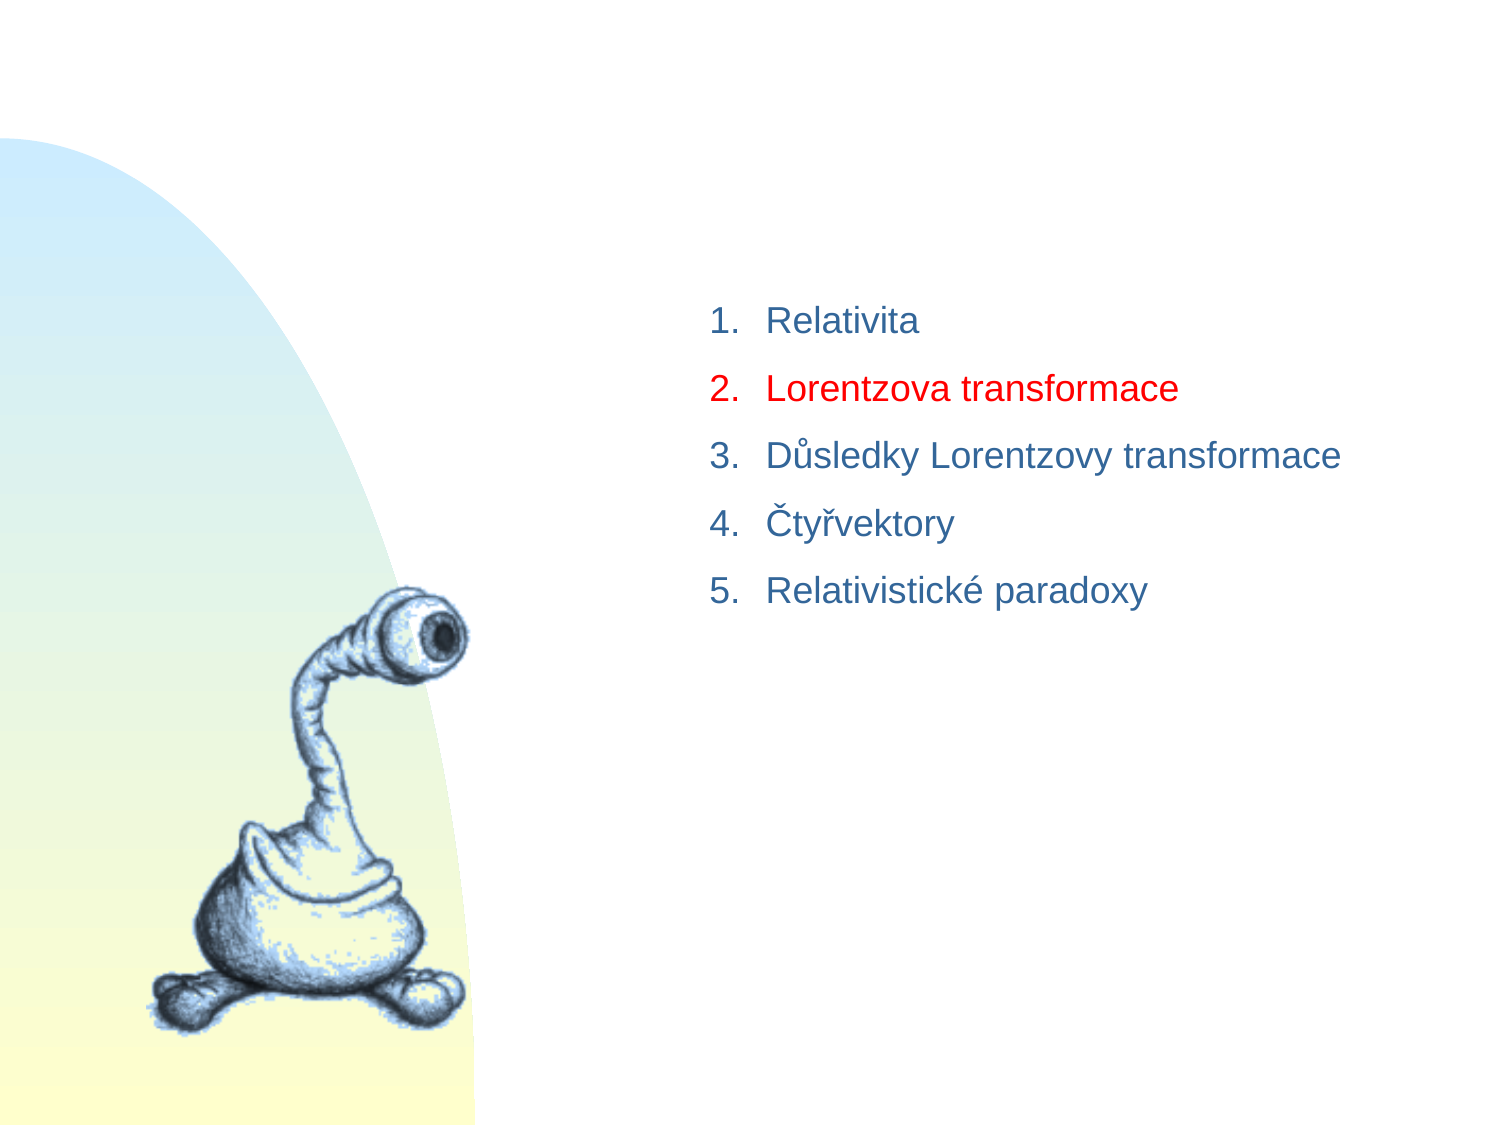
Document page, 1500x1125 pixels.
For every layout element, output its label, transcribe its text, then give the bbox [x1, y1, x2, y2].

text_box Relativita Lorentzova transformace Důsledky Lorentzovy transformace Čtyřvektory Relativistické paradoxy [694, 266, 1412, 619]
picture [145, 579, 475, 1047]
